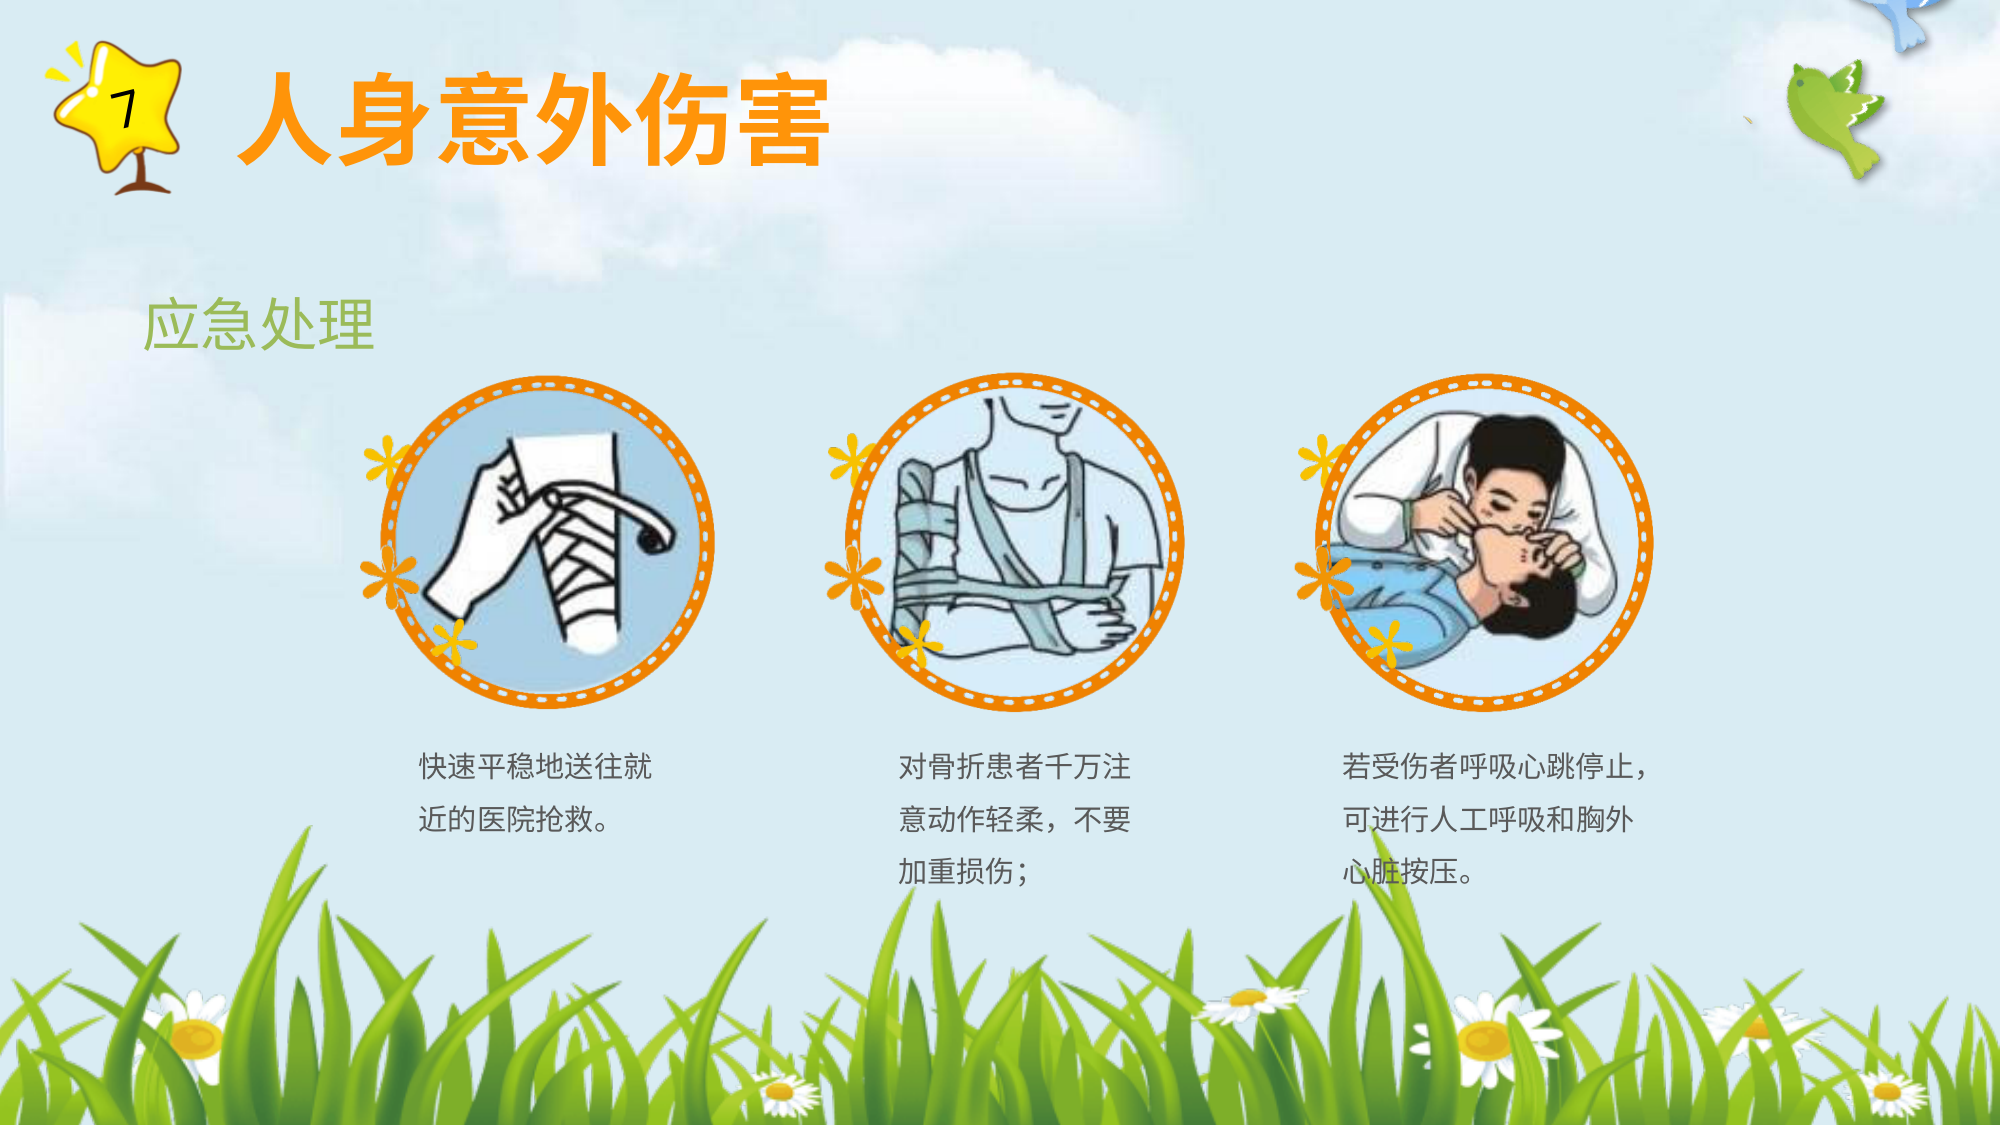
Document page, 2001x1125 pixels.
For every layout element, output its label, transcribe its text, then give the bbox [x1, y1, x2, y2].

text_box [343, 362, 731, 720]
text_box 若受伤者呼吸心跳停止，可进行人工呼吸和胸外心脏按压。 [1327, 723, 1670, 896]
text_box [1276, 360, 1670, 723]
text_box 快速平稳地送往就近的医院抢救。 [403, 723, 687, 844]
text_box 应急处理 [127, 280, 963, 366]
text_box 对骨折患者千万注意动作轻柔，不要加重损伤； [883, 723, 1149, 896]
picture [0, 0, 2001, 1125]
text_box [807, 359, 1201, 723]
